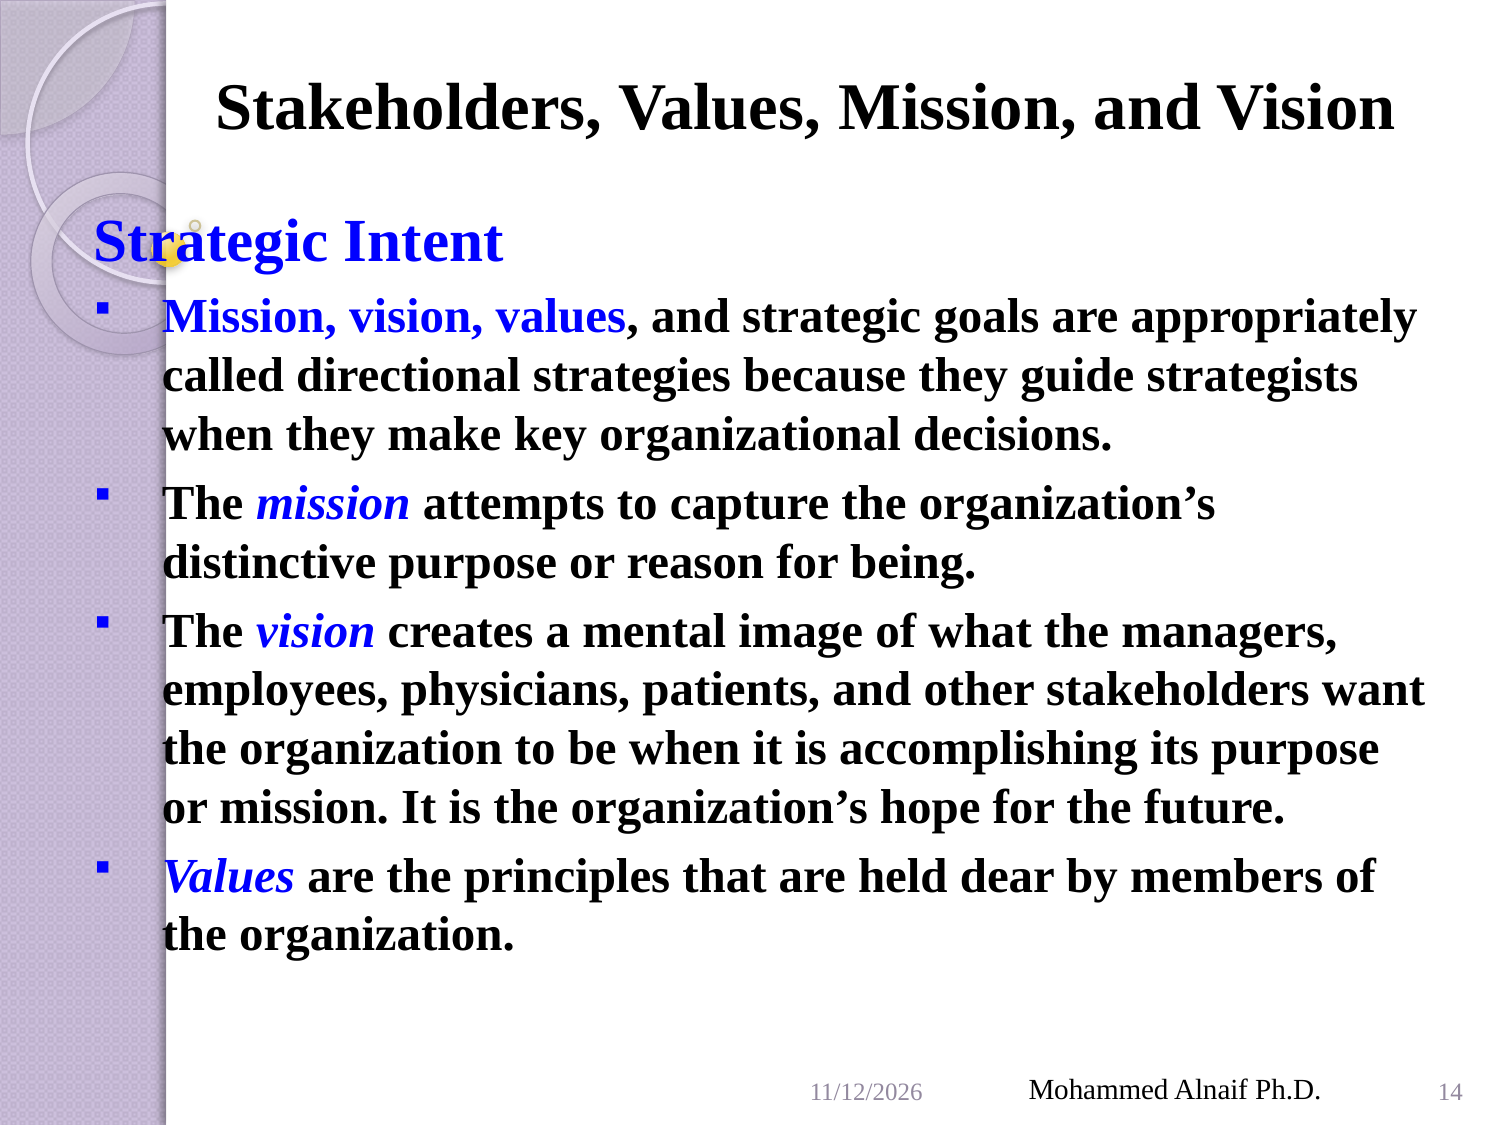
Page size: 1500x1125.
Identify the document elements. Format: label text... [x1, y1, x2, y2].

title Stakeholders, Values, Mission, and Vision [162, 37, 1450, 150]
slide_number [587, 1038, 937, 1113]
slide_number 14 [1413, 1034, 1488, 1113]
subtitle Strategic Intent Mission, vision, values, and strategic goals are appropriately called directional strategies because they guide strategists when they make key organizational decisions. The mission attempts to capture the organization’s distinctive purpose or reason for being. The vision creates a mental image of what the managers, employees, physicians, patients, and other stakeholders want the organization to be when it is accomplishing its purpose or mission. It is the organization’s hope for the future. Values are the principles that are held dear by members of the organization. [75, 200, 1450, 1038]
footer Mohammed Alnaif Ph.D. [937, 1038, 1413, 1113]
